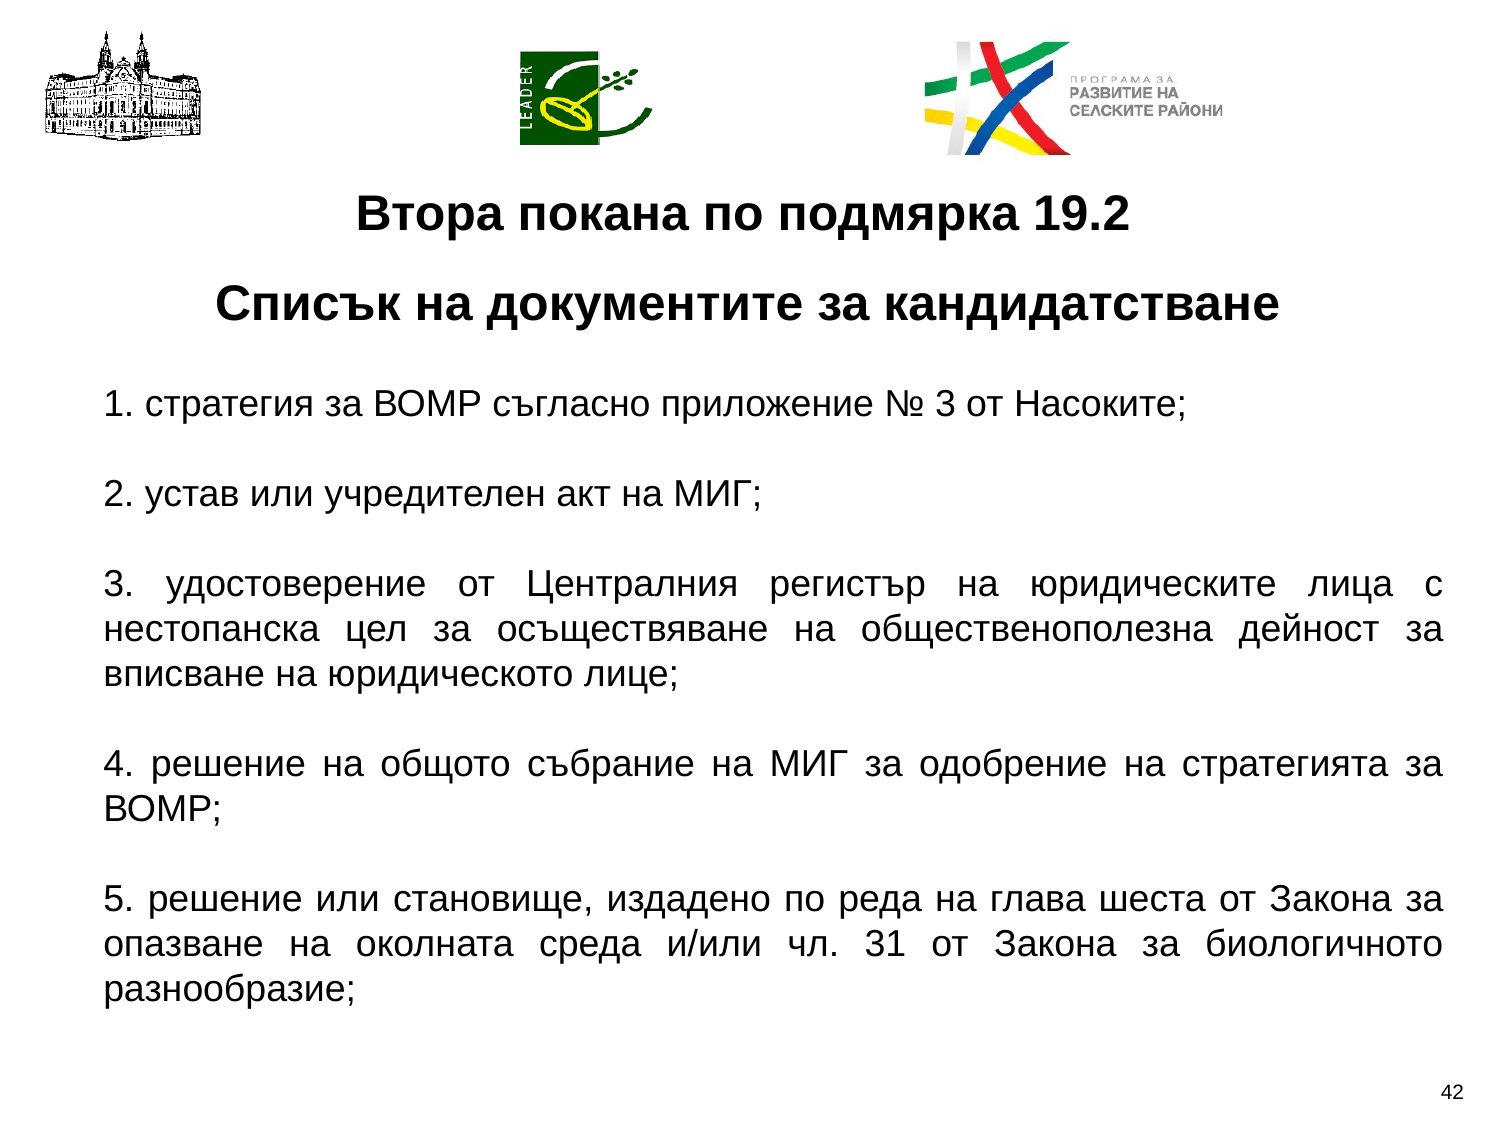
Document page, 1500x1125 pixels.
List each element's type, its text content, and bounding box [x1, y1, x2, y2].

text_box Списък на документите за кандидатстване [200, 263, 1296, 339]
picture [909, 27, 1235, 167]
picture [40, 27, 207, 144]
text_box 1. стратегия за ВОМР съгласно приложение № 3 от Насоките; 2. устав или учредителен акт на МИГ; 3. удостоверение от Централния регистър на юридическите лица с нестопанска цел за осъществяване на общественополезна дейност за вписване на юридическото лице; 4. решение на общото събрание на МИГ за одобрение на стратегията за ВОМР; 5. решение или становище, издадено по реда на глава шеста от Закона за опазване на околната среда и/или чл. 31 от Закона за биологичното разнообразие; [88, 371, 1459, 1017]
picture [520, 50, 656, 145]
slide_number 42 [1418, 1051, 1479, 1112]
text_box Втора покана по подмярка 19.2 [41, 172, 1459, 248]
